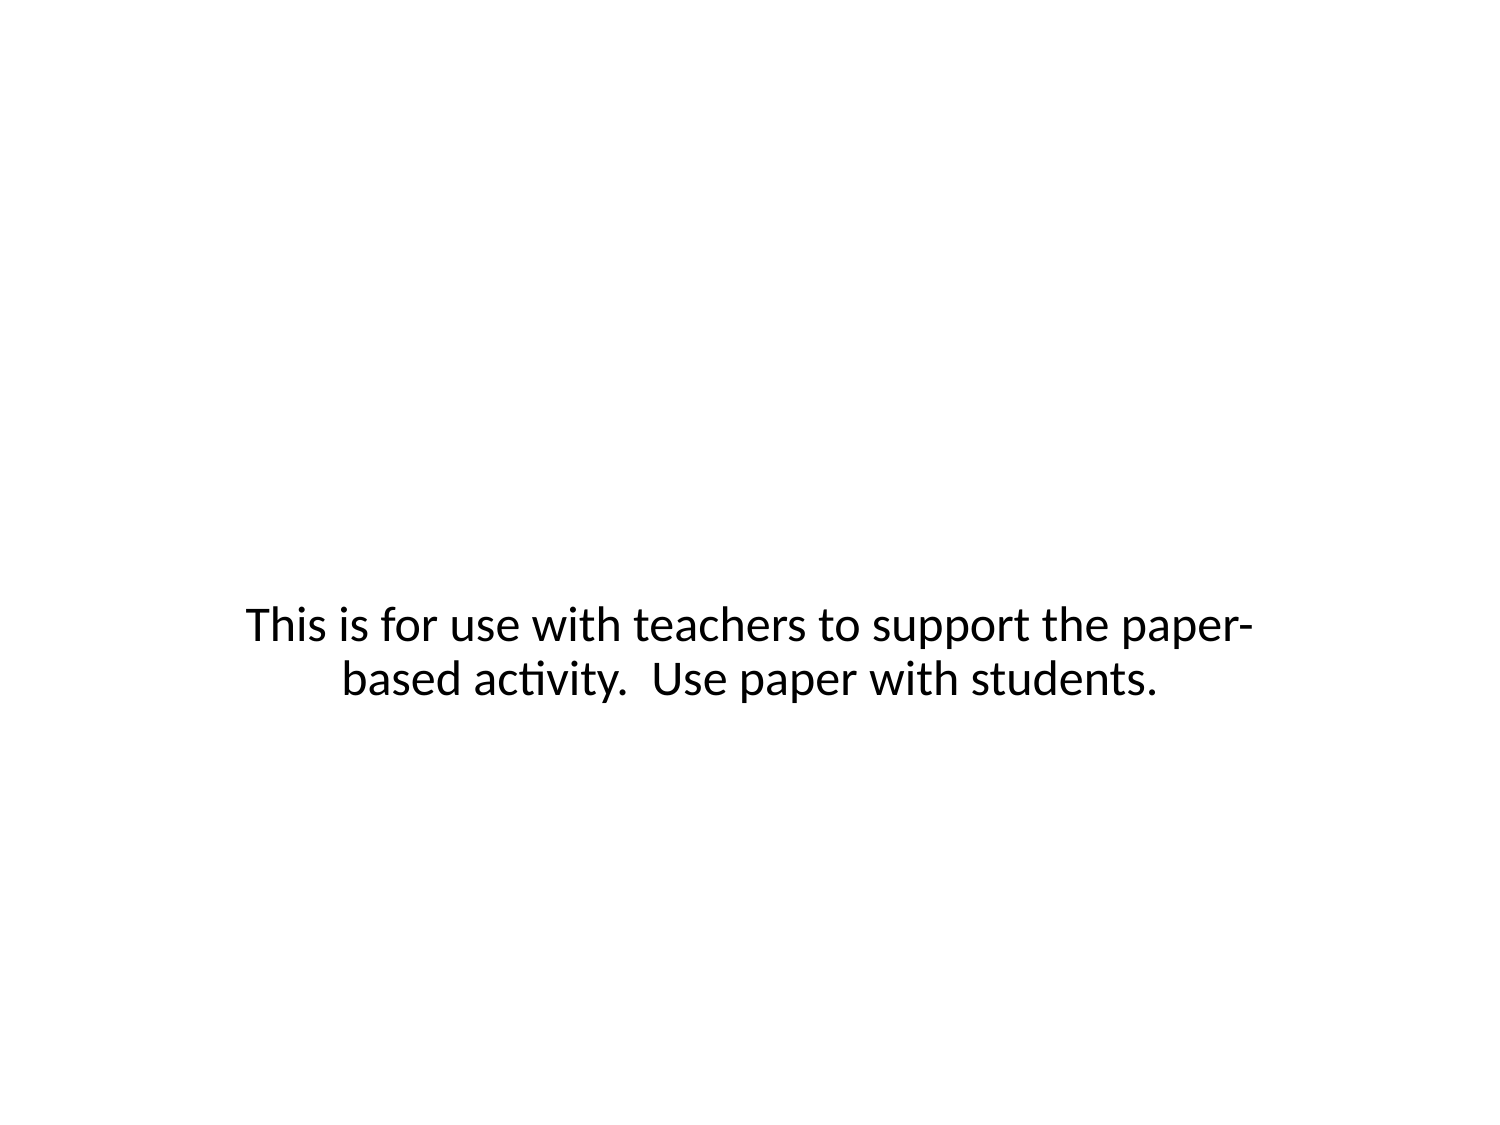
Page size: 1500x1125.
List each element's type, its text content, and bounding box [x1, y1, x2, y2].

subtitle This is for use with teachers to support the paper-based activity. Use paper with students. [187, 590, 1313, 863]
